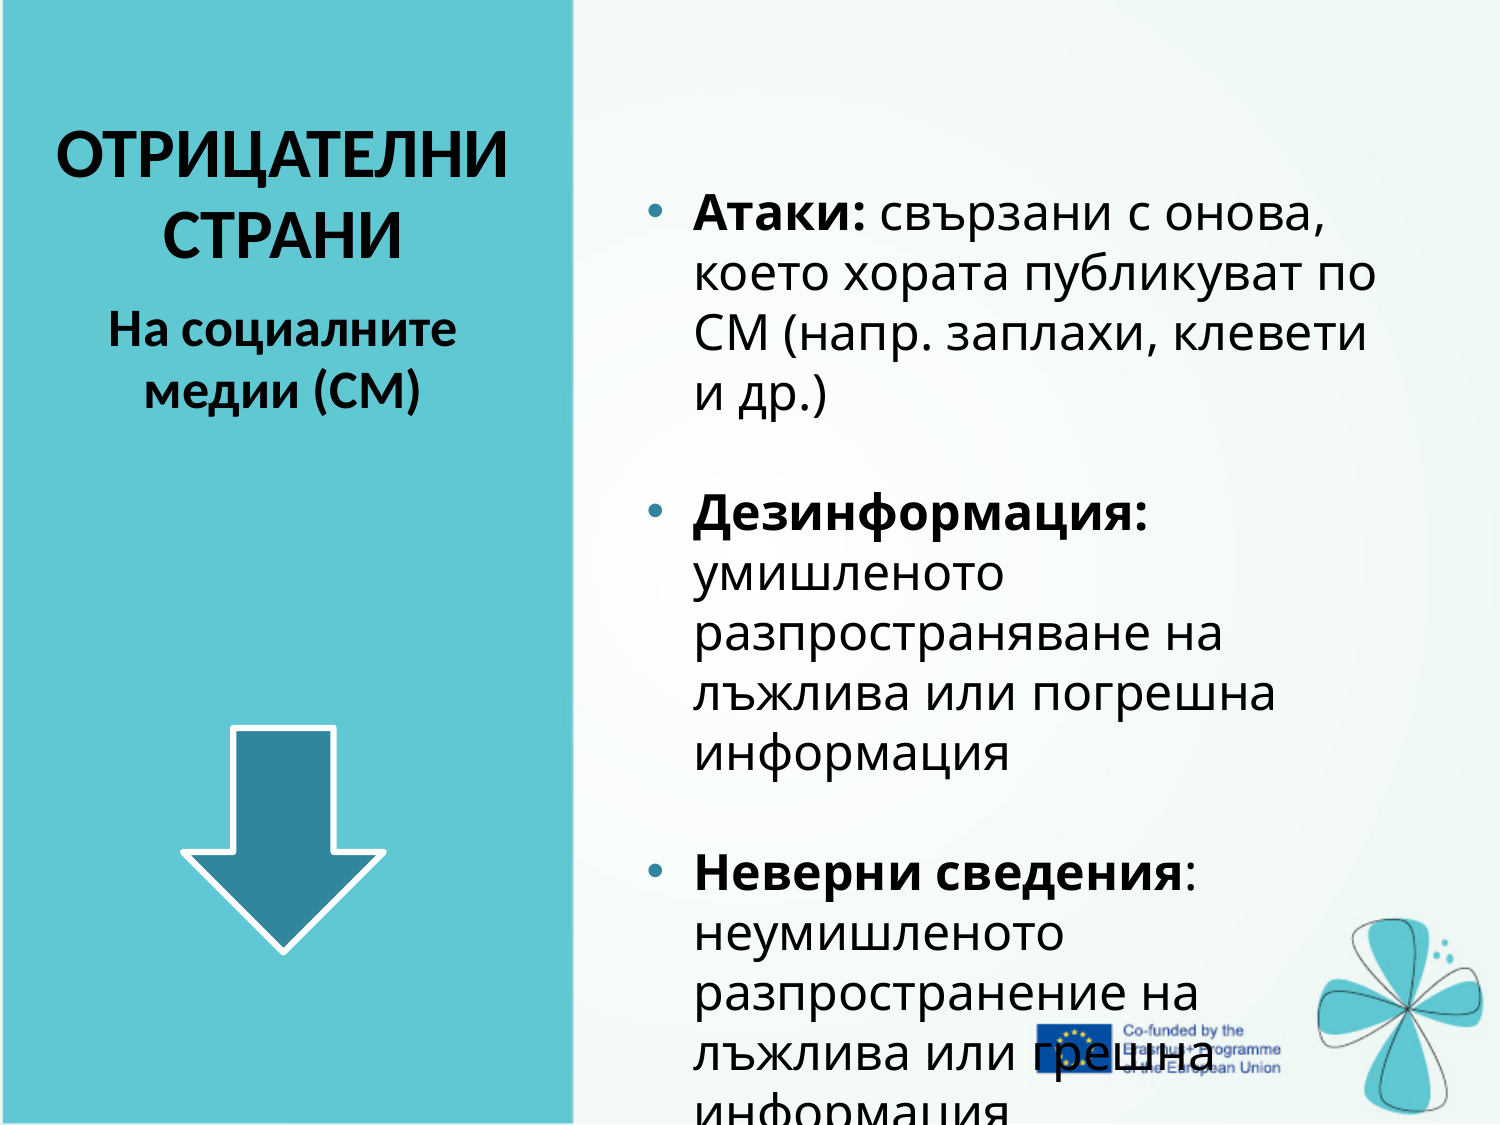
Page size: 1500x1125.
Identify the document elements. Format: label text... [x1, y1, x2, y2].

picture [0, 0, 1500, 1125]
text_box [181, 725, 386, 955]
table_header ОТРИцАТЕЛНИ СТРАНИ На социалните медии (СМ) [18, 114, 549, 479]
text_box Атаки: свързани с онова, което хората публикуват по СМ (напр. заплахи, клевети и др.) Дезинформация: умишленото разпространяване на лъжлива или погрешна информация Неверни сведения: неумишленото разпространение на лъжлива или грешна информация [631, 172, 1424, 1125]
